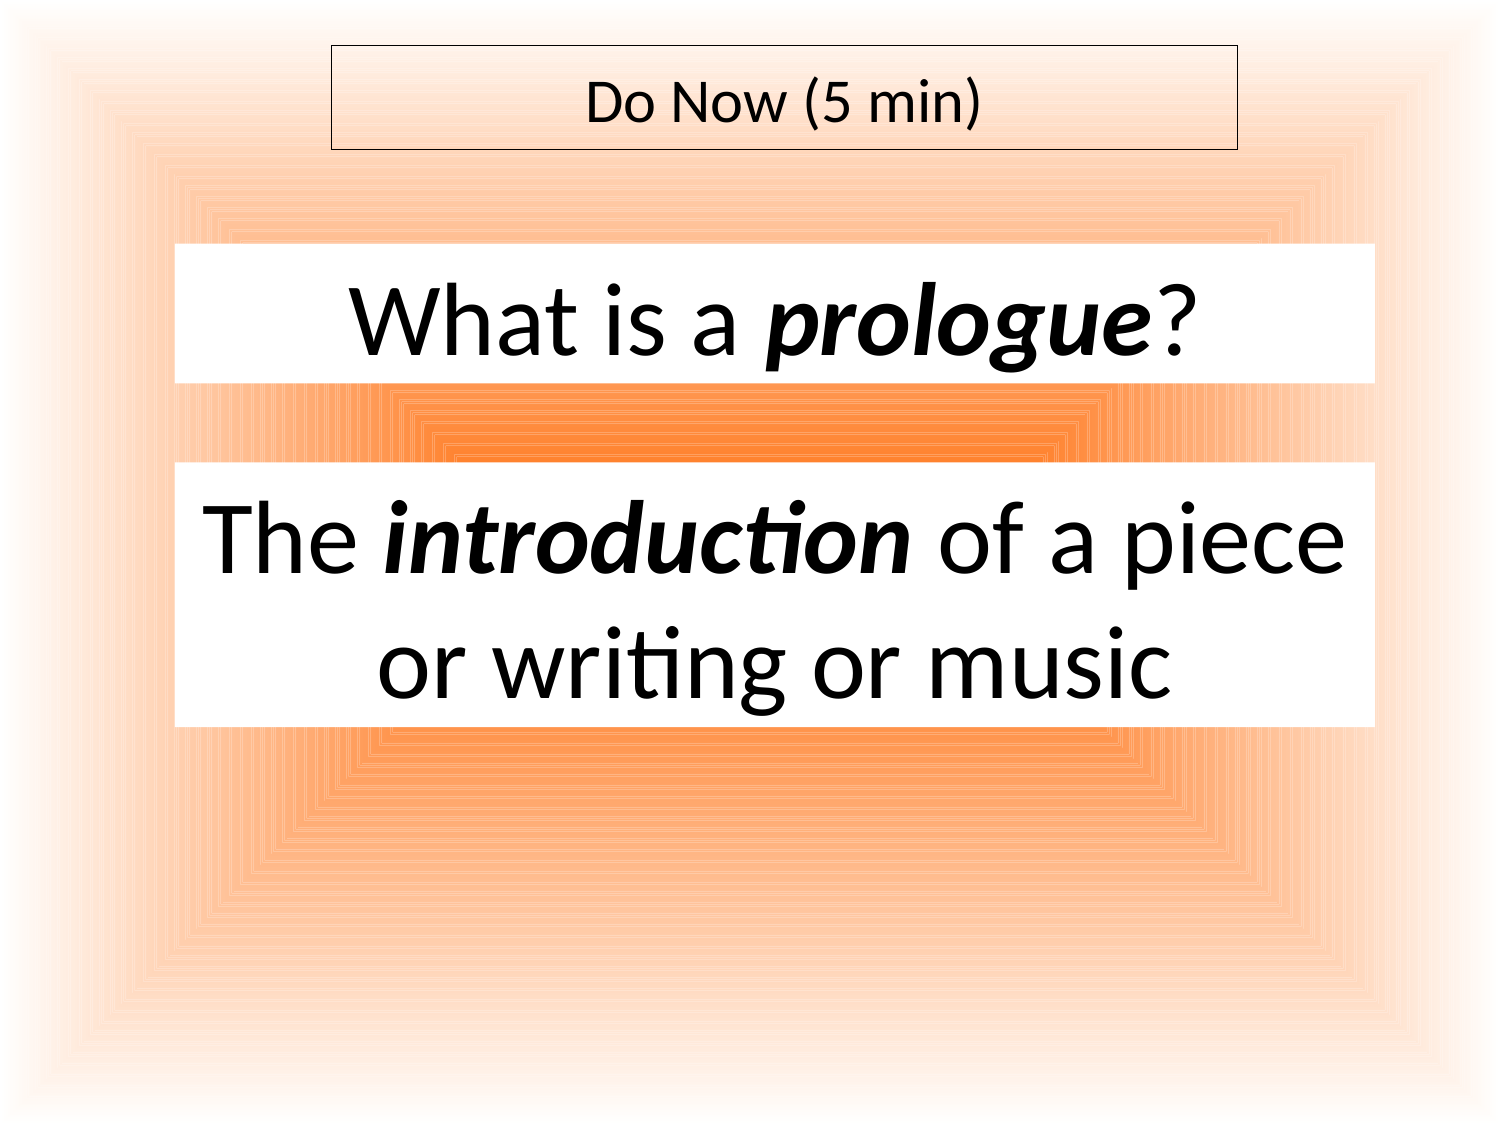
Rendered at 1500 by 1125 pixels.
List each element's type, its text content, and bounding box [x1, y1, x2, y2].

text_box What is a prologue? [174, 243, 1375, 384]
text_box The introduction of a piece or writing or music [174, 462, 1375, 728]
text_box Do Now (5 min) [331, 45, 1238, 150]
